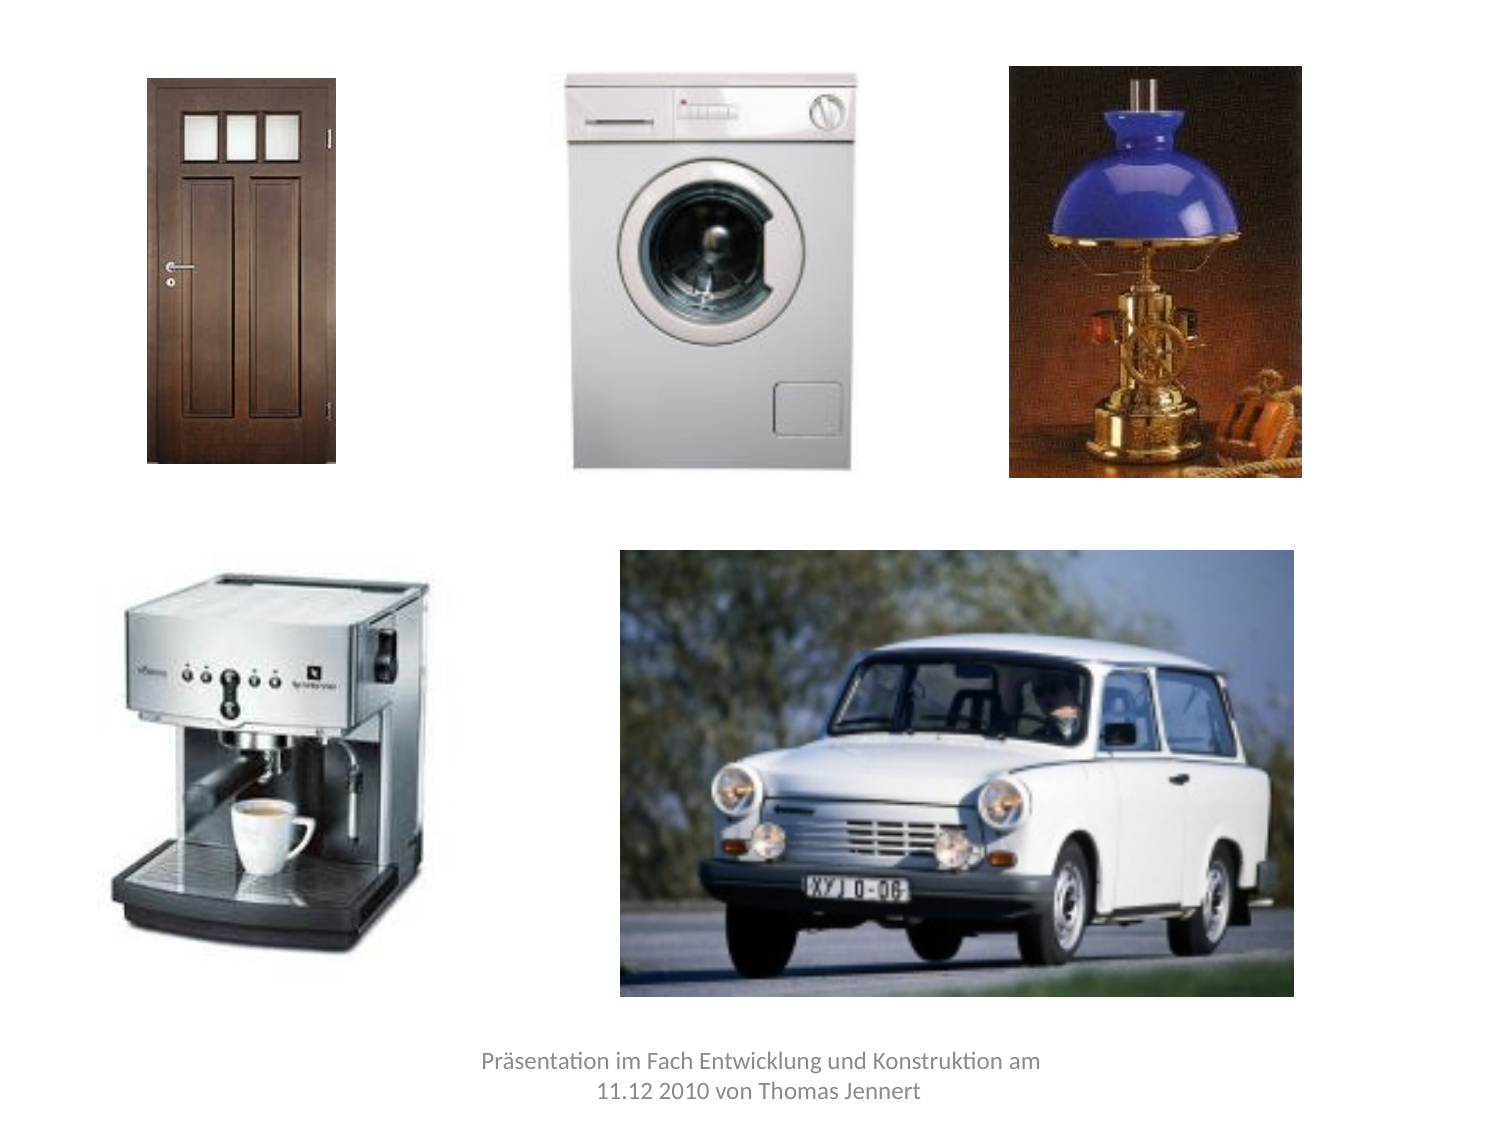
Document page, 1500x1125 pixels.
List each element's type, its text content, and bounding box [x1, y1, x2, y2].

footer Präsentation im Fach Entwicklung und Konstruktion am 11.12 2010 von Thomas Jennert [466, 1046, 1058, 1103]
picture [619, 550, 1294, 997]
picture [95, 551, 455, 988]
picture [147, 77, 336, 465]
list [548, 54, 886, 485]
picture [1009, 66, 1302, 478]
